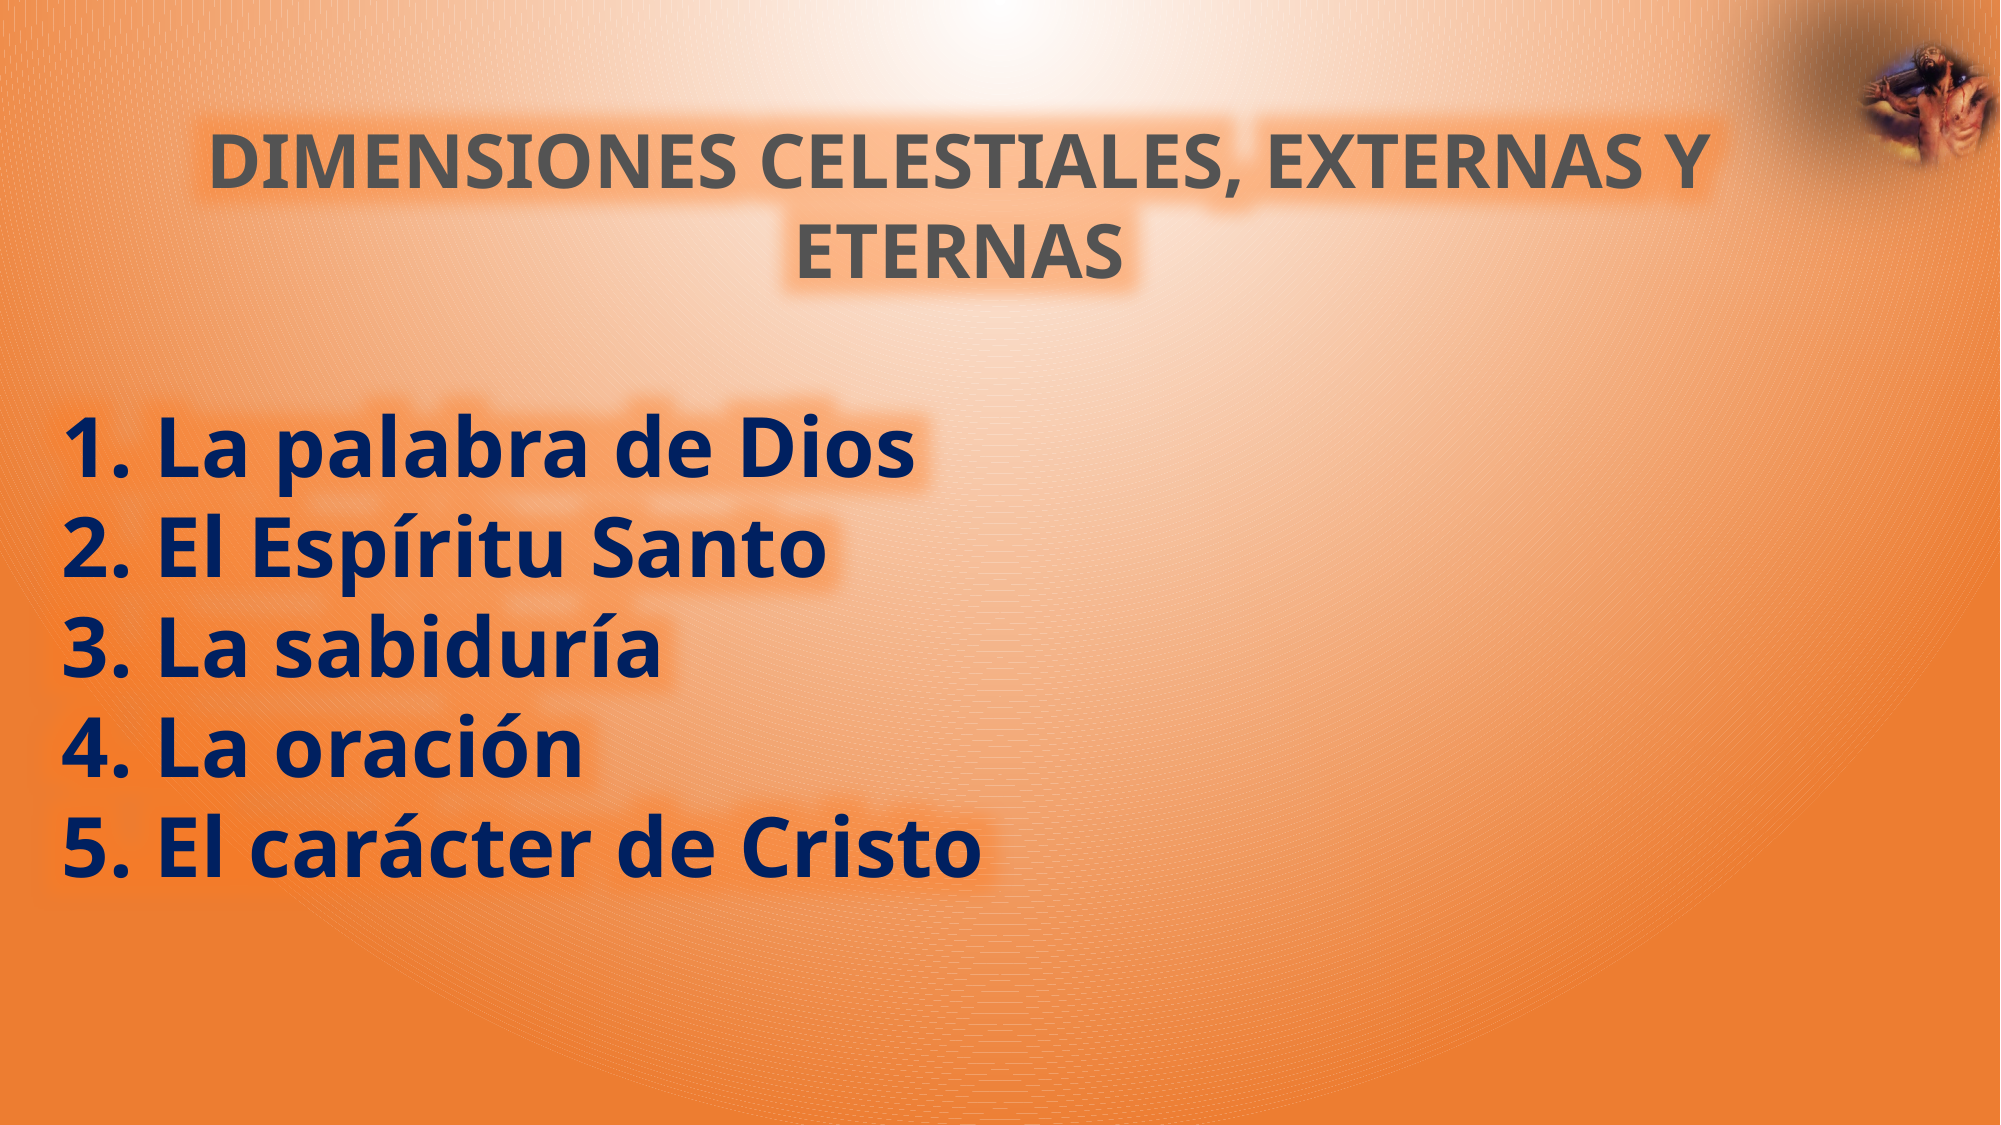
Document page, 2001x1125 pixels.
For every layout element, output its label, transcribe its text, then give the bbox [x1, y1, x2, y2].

picture [1844, 30, 2000, 182]
text_box DIMENSIONES CELESTIALES, EXTERNAS Y ETERNAS 1. La palabra de Dios 2. El Espíritu Santo 3. La sabiduría 4. La oración 5. El carácter de Cristo [47, 106, 1872, 1001]
